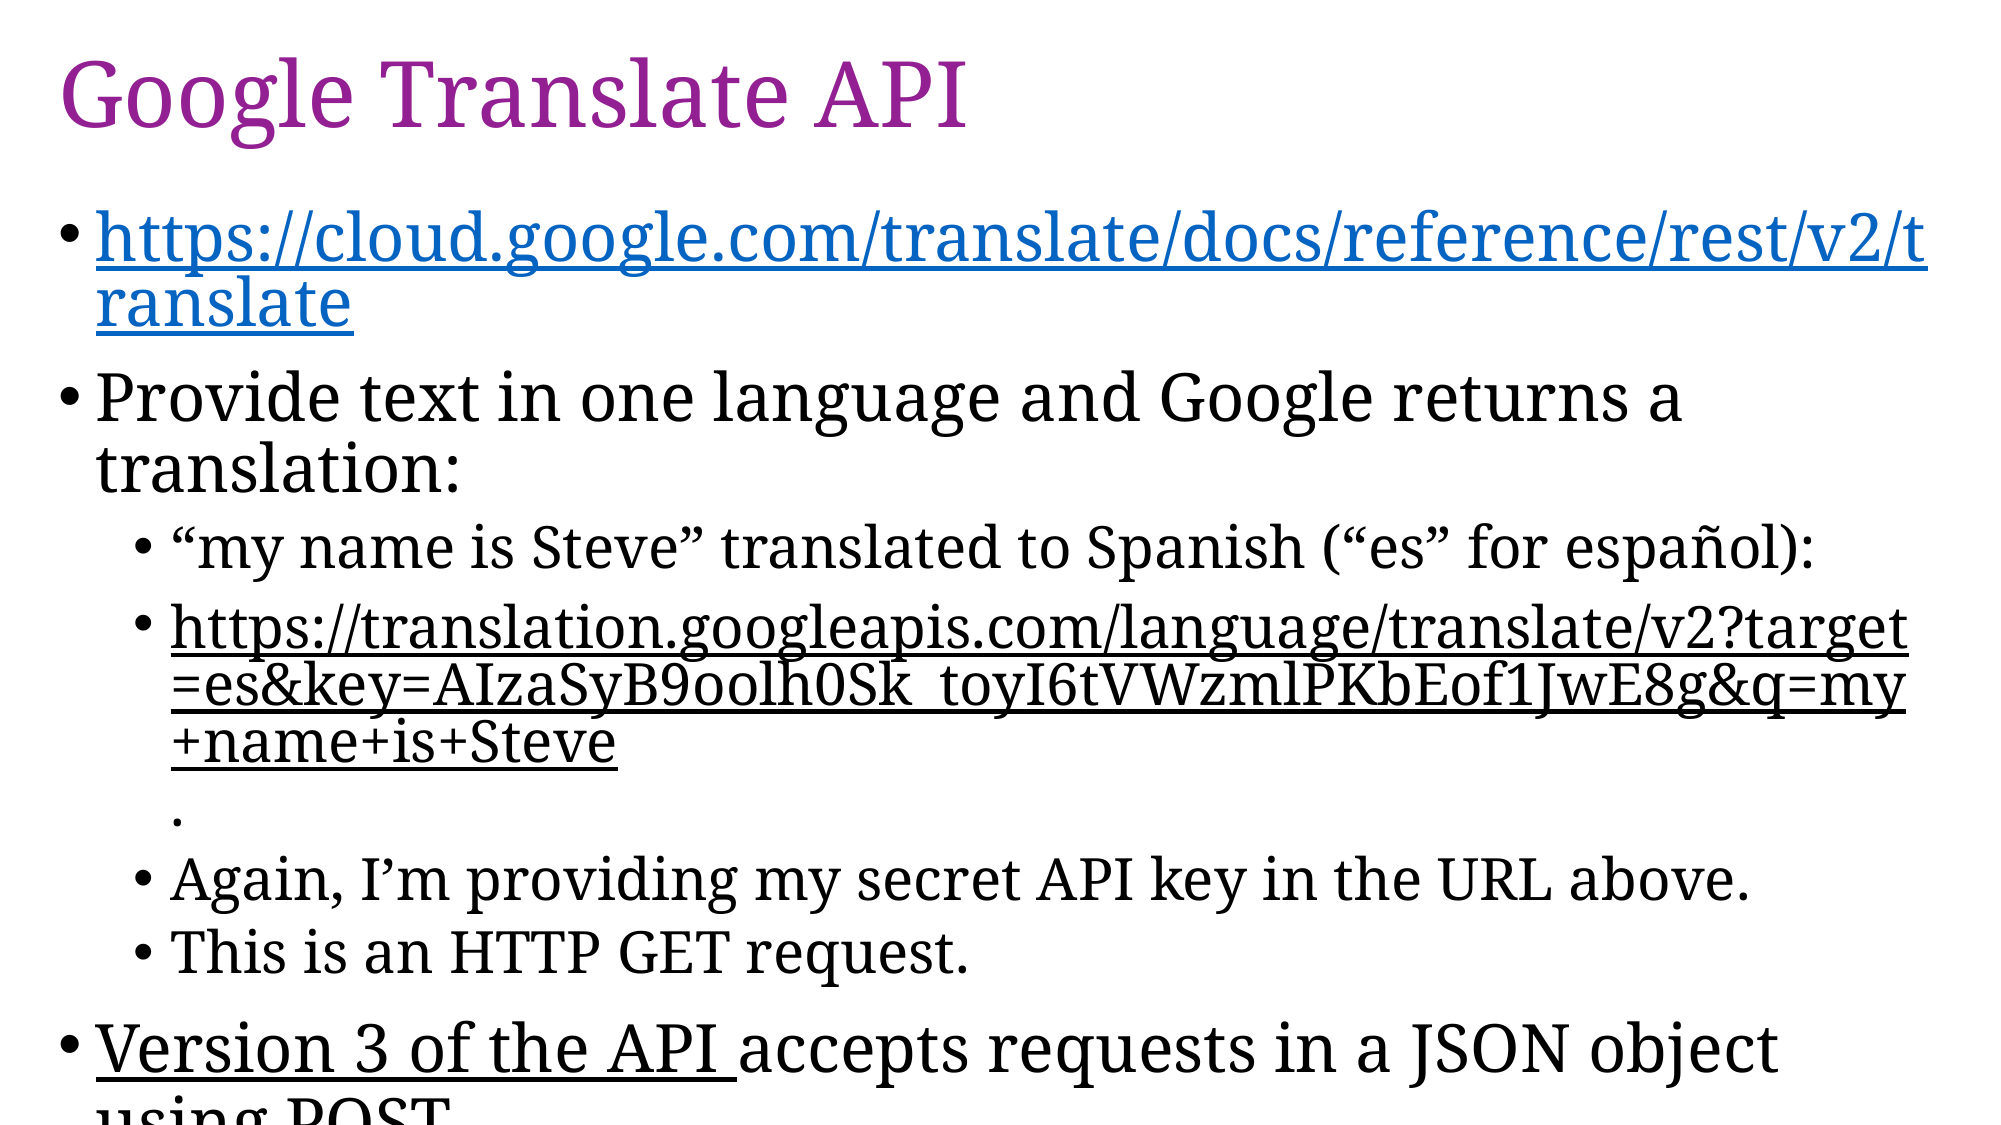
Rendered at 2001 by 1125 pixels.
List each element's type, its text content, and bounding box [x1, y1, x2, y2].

title Google Translate API [43, 25, 1953, 171]
list https://cloud.google.com/translate/docs/reference/rest/v2/translate Provide text in one language and Google returns a translation: “my name is Steve” translated to Spanish (“es” for español): https://translation.googleapis.com/language/translate/v2?target=es&key=AIzaSyB9oolh0Sk_toyI6tVWzmlPKbEof1JwE8g&q=my+name+is+Steve. Again, I’m providing my secret API key in the URL above. This is an HTTP GET request. Version 3 of the API accepts requests in a JSON object using POST. This allows longer texts and non-ASCII characters. [43, 188, 1953, 1106]
